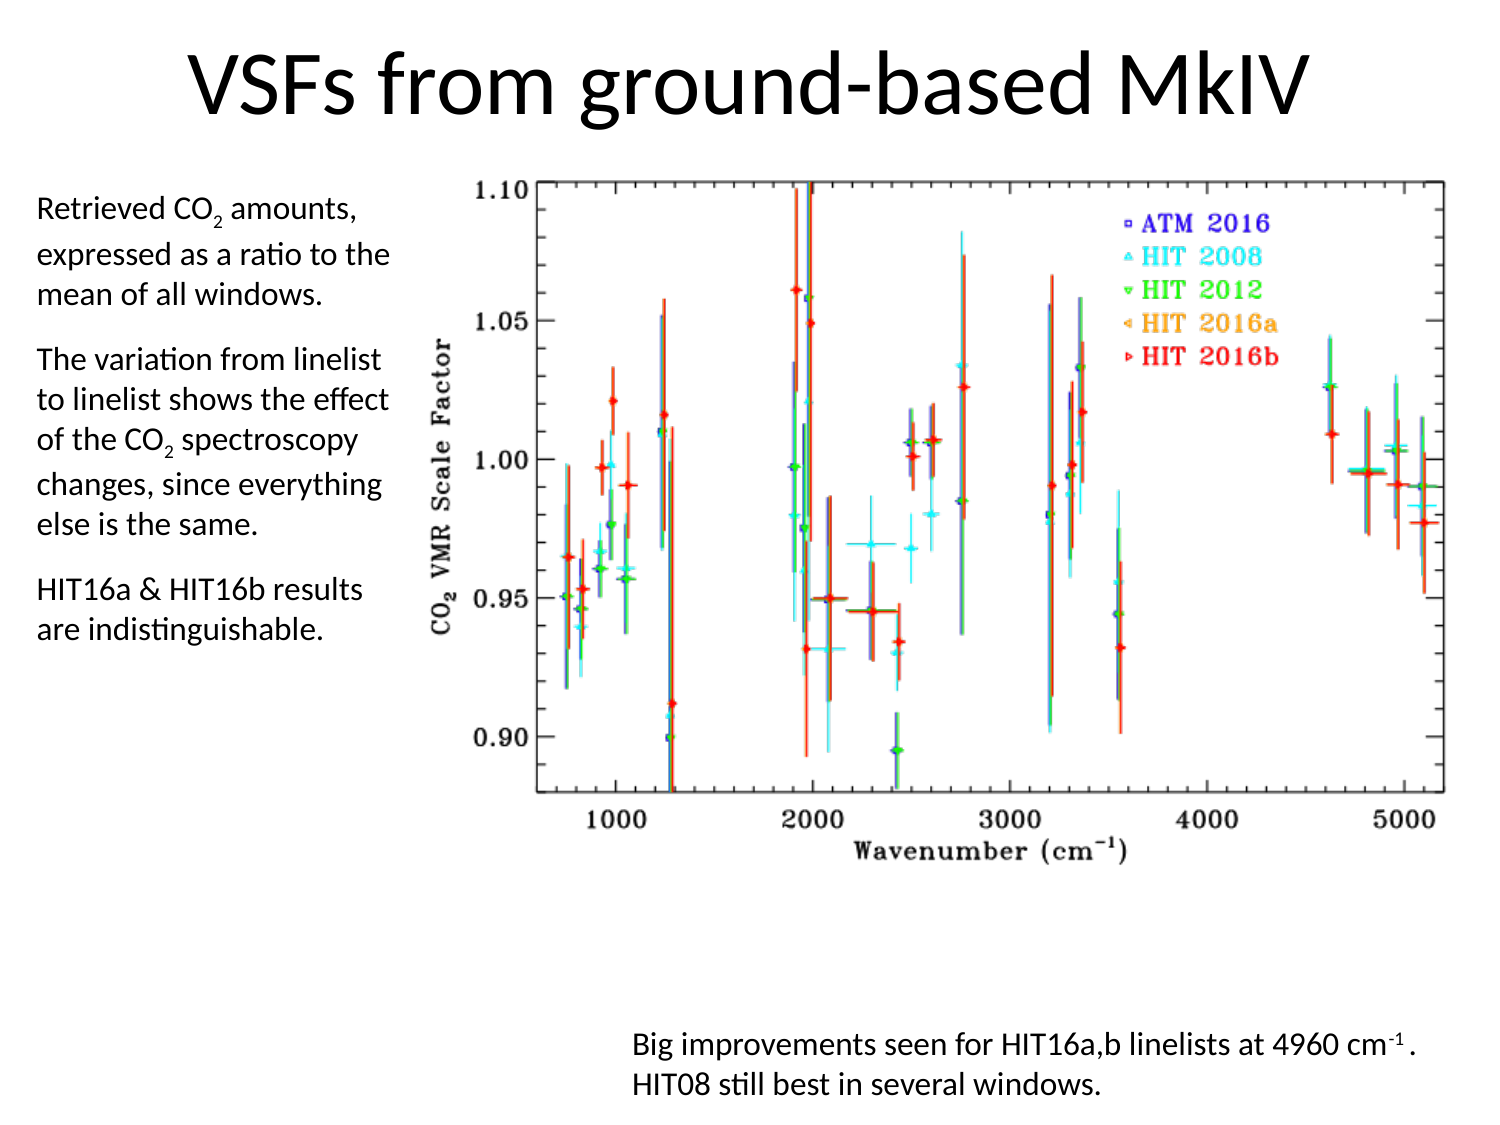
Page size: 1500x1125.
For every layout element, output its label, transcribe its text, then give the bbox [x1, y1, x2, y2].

text_box Retrieved CO2 amounts, expressed as a ratio to the mean of all windows. The variation from linelist to linelist shows the effect of the CO2 spectroscopy changes, since everything else is the same. HIT16a & HIT16b results are indistinguishable. [21, 179, 411, 655]
title VSFs from ground-based MkIV [75, 0, 1425, 157]
text_box Big improvements seen for HIT16a,b linelists at 4960 cm-1 . HIT08 still best in several windows. [617, 1014, 1464, 1110]
picture [417, 156, 1472, 891]
